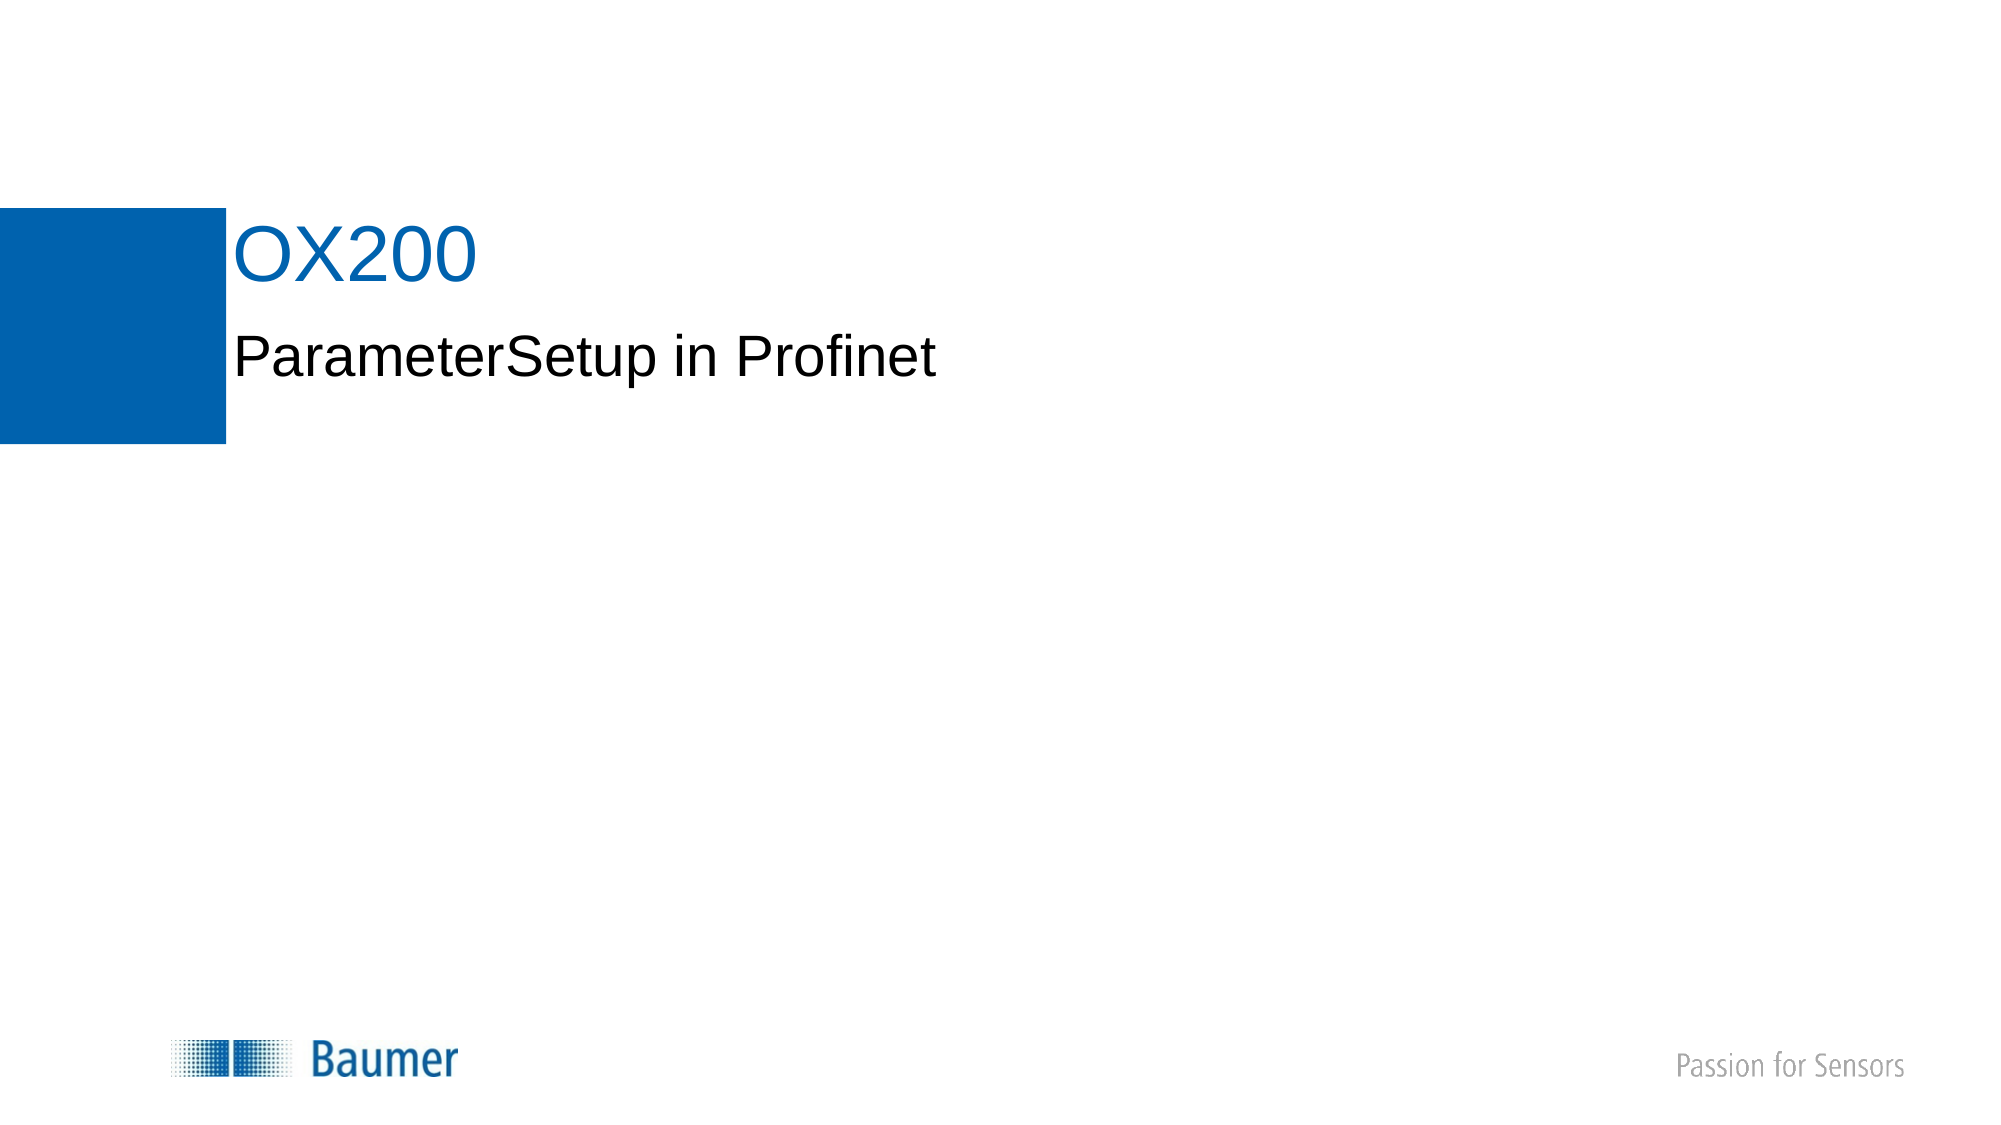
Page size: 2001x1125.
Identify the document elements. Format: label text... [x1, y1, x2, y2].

picture [1678, 1051, 1904, 1077]
subtitle ParameterSetup in Profinet [232, 318, 1904, 468]
picture [171, 1040, 458, 1077]
title OX200 [232, 208, 1904, 315]
